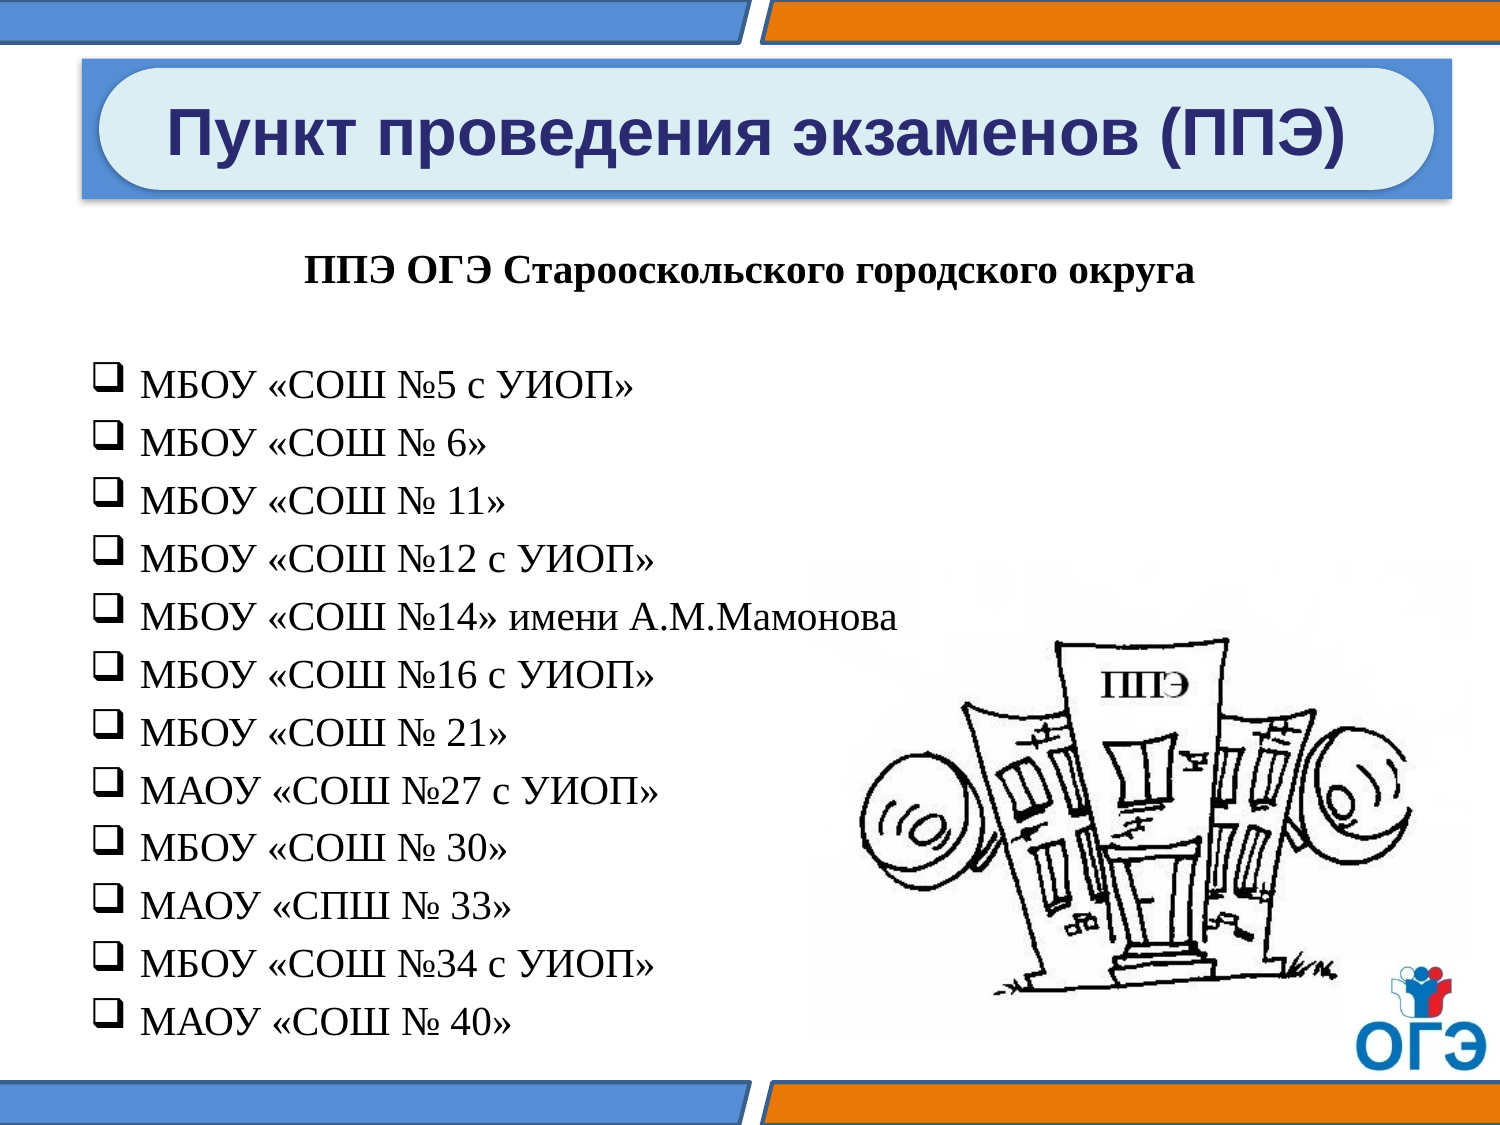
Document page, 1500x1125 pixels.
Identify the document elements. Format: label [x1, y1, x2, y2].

text_box [81, 58, 1453, 200]
text_box [0, 0, 1500, 1125]
picture [1342, 960, 1500, 1079]
